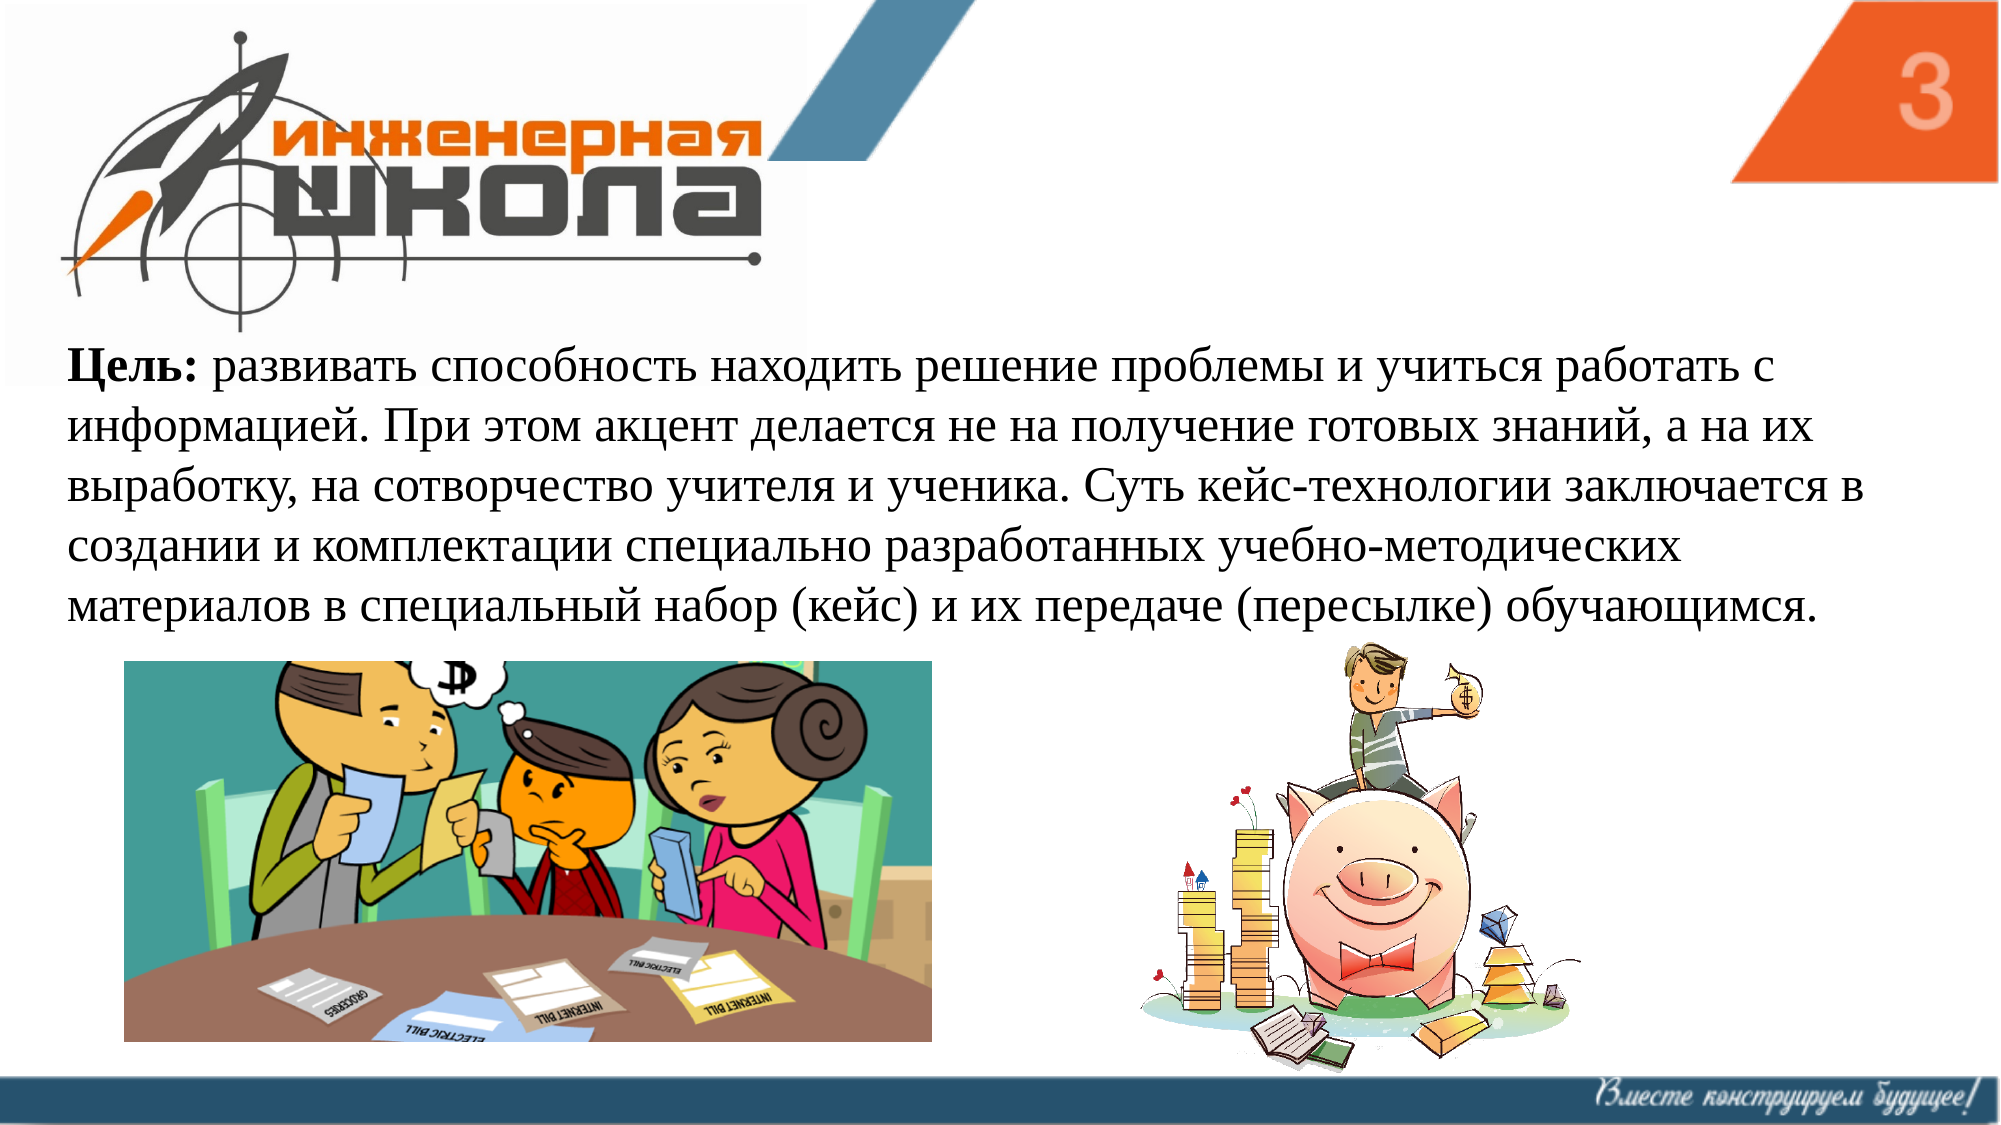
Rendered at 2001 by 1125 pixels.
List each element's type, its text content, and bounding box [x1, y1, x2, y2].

picture [1729, 0, 2000, 185]
picture [5, 0, 978, 386]
picture [0, 642, 2000, 1125]
picture [124, 661, 932, 1042]
text_box Цель: развивать способность находить решение проблемы и учиться работать с информацией. При этом акцент делается не на получение готовых знаний, а на их выработку, на сотворчество учителя и ученика. Суть кейс-технологии заключается в создании и комплектации специально разработанных учебно-методических материалов в специальный набор (кейс) и их передаче (пересылке) обучающимся. [52, 324, 1948, 685]
